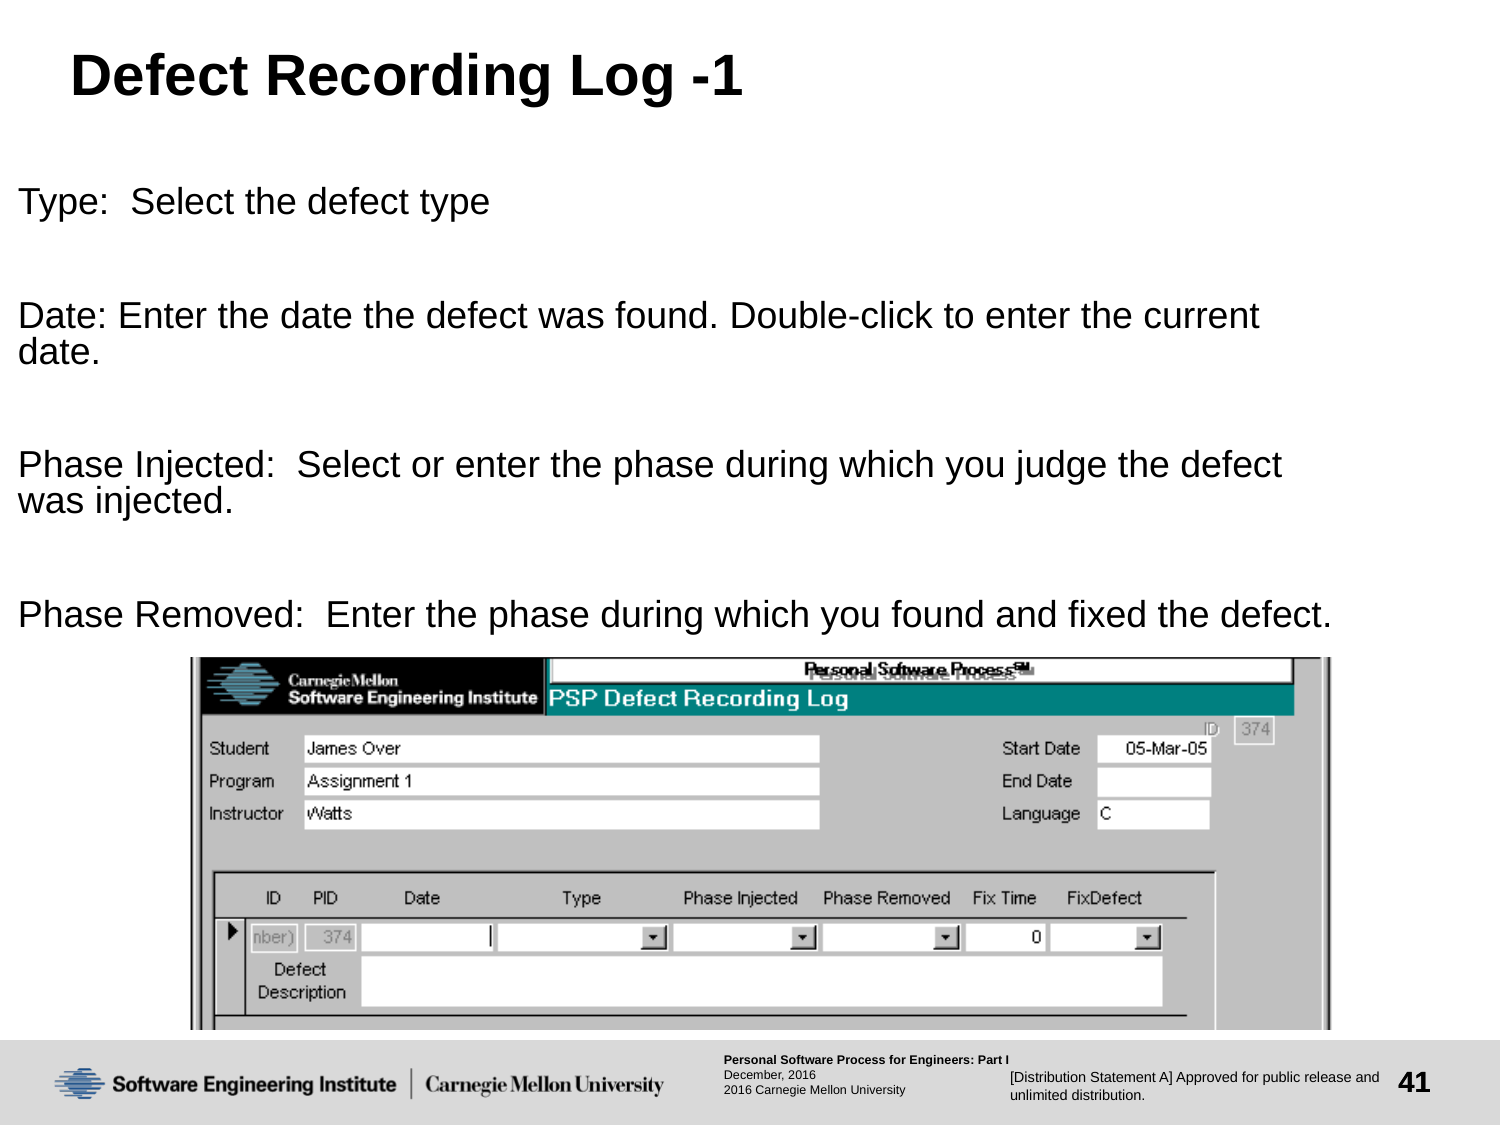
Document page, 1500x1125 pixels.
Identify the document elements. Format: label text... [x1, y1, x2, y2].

title Defect Recording Log -1 [51, 21, 1299, 132]
list Type: Select the defect type Date: Enter the date the defect was found. Double-click to enter the current date. Phase Injected: Select or enter the phase during which you judge the defect was injected. Phase Removed: Enter the phase during which you found and fixed the defect. [0, 177, 1365, 1000]
picture [46, 1061, 673, 1104]
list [190, 657, 1333, 1031]
